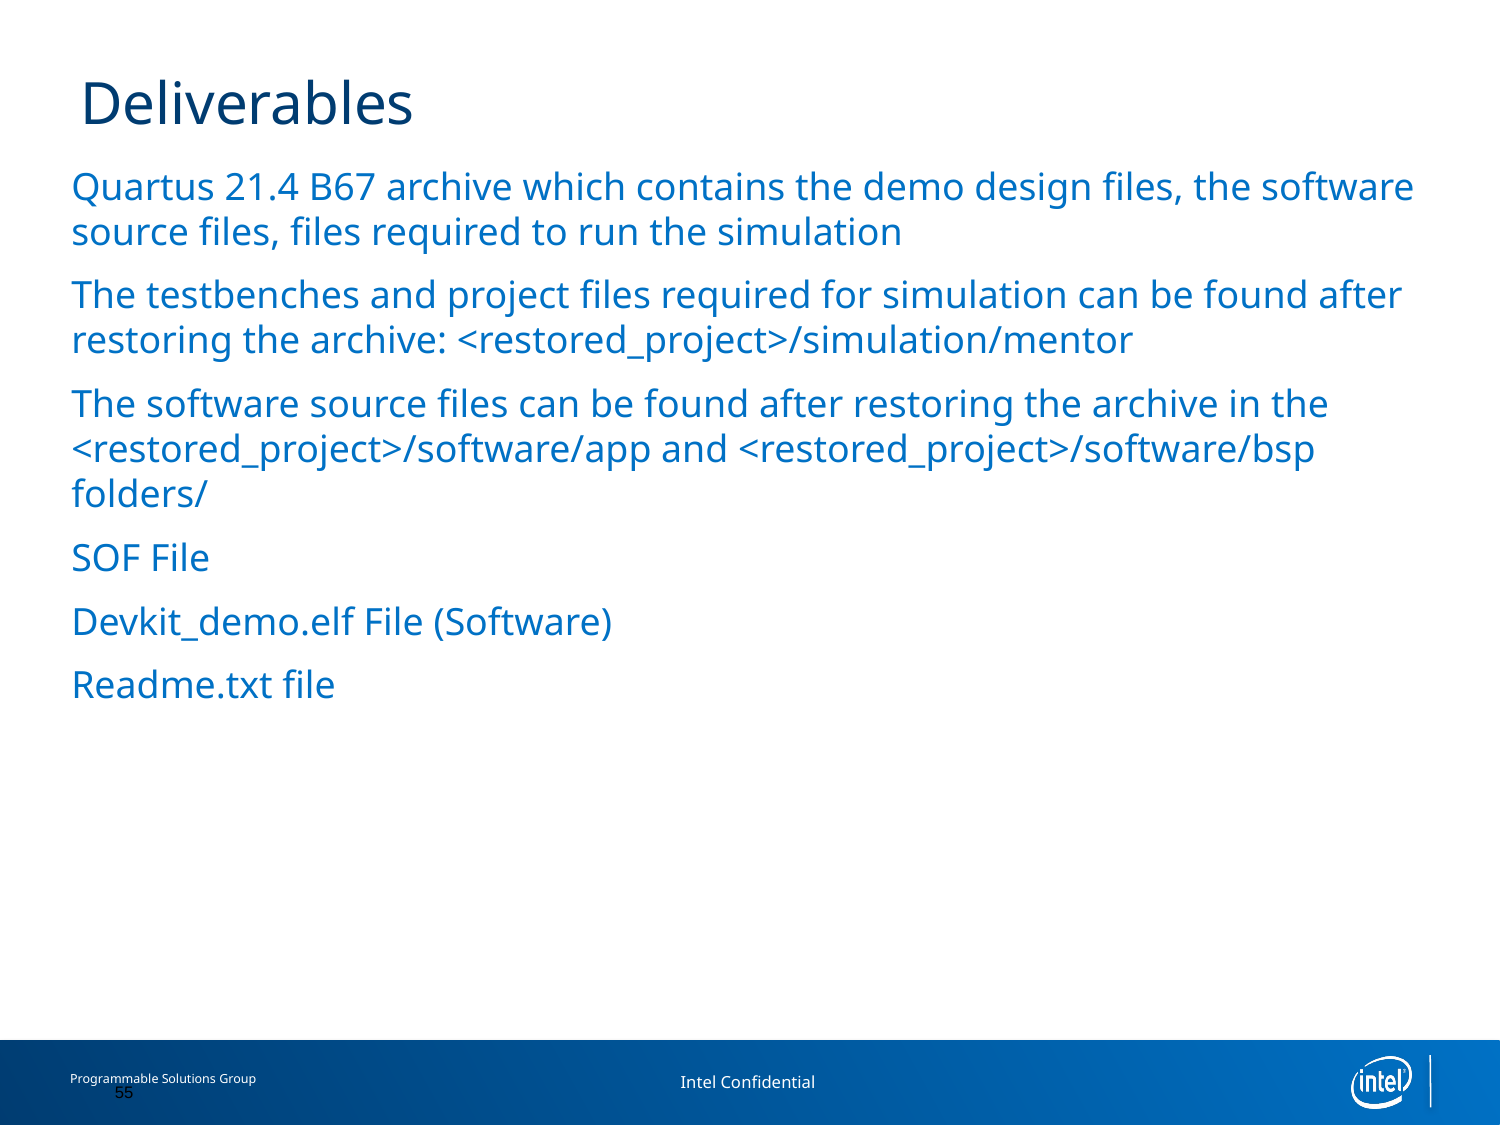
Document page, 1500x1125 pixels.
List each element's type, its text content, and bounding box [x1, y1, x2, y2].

picture [1351, 1056, 1412, 1109]
title Deliverables [80, 65, 1458, 194]
list Quartus 21.4 B67 archive which contains the demo design files, the software source files, files required to run the simulation The testbenches and project files required for simulation can be found after restoring the archive: <restored_project>/simulation/mentor The software source files can be found after restoring the archive in the <restored_project>/software/app and <restored_project>/software/bsp folders/ SOF File Devkit_demo.elf File (Software) Readme.txt file [71, 162, 1452, 965]
slide_number 55 [19, 1069, 134, 1116]
